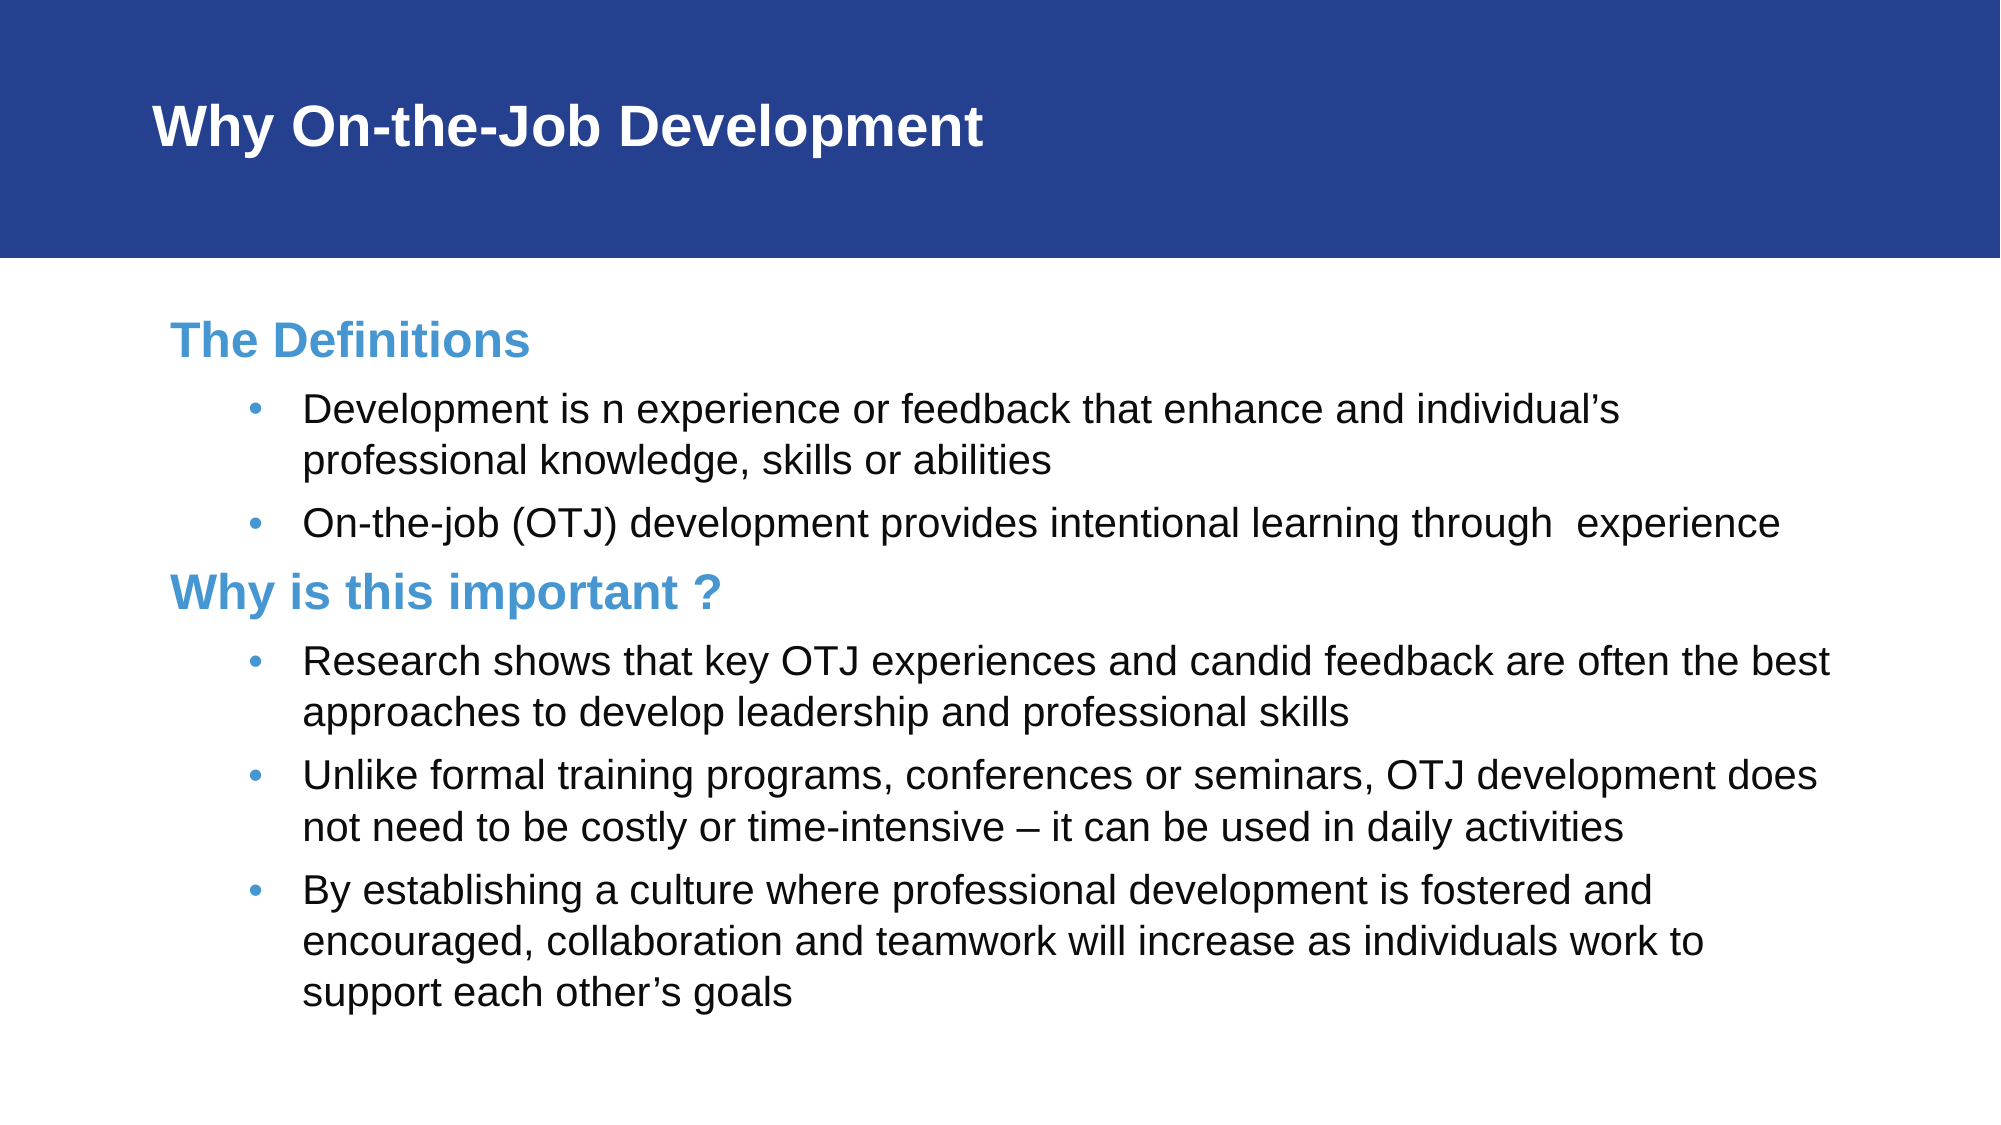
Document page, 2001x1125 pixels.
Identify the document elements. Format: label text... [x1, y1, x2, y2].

title Why On-the-Job Development [137, 20, 1863, 238]
list The Definitions Development is n experience or feedback that enhance and individual’s professional knowledge, skills or abilities On-the-job (OTJ) development provides intentional learning through experience Why is this important ? Research shows that key OTJ experiences and candid feedback are often the best approaches to develop leadership and professional skills Unlike formal training programs, conferences or seminars, OTJ development does not need to be costly or time-intensive – it can be used in daily activities By establishing a culture where professional development is fostered and encouraged, collaboration and teamwork will increase as individuals work to support each other’s goals [137, 299, 1863, 1025]
